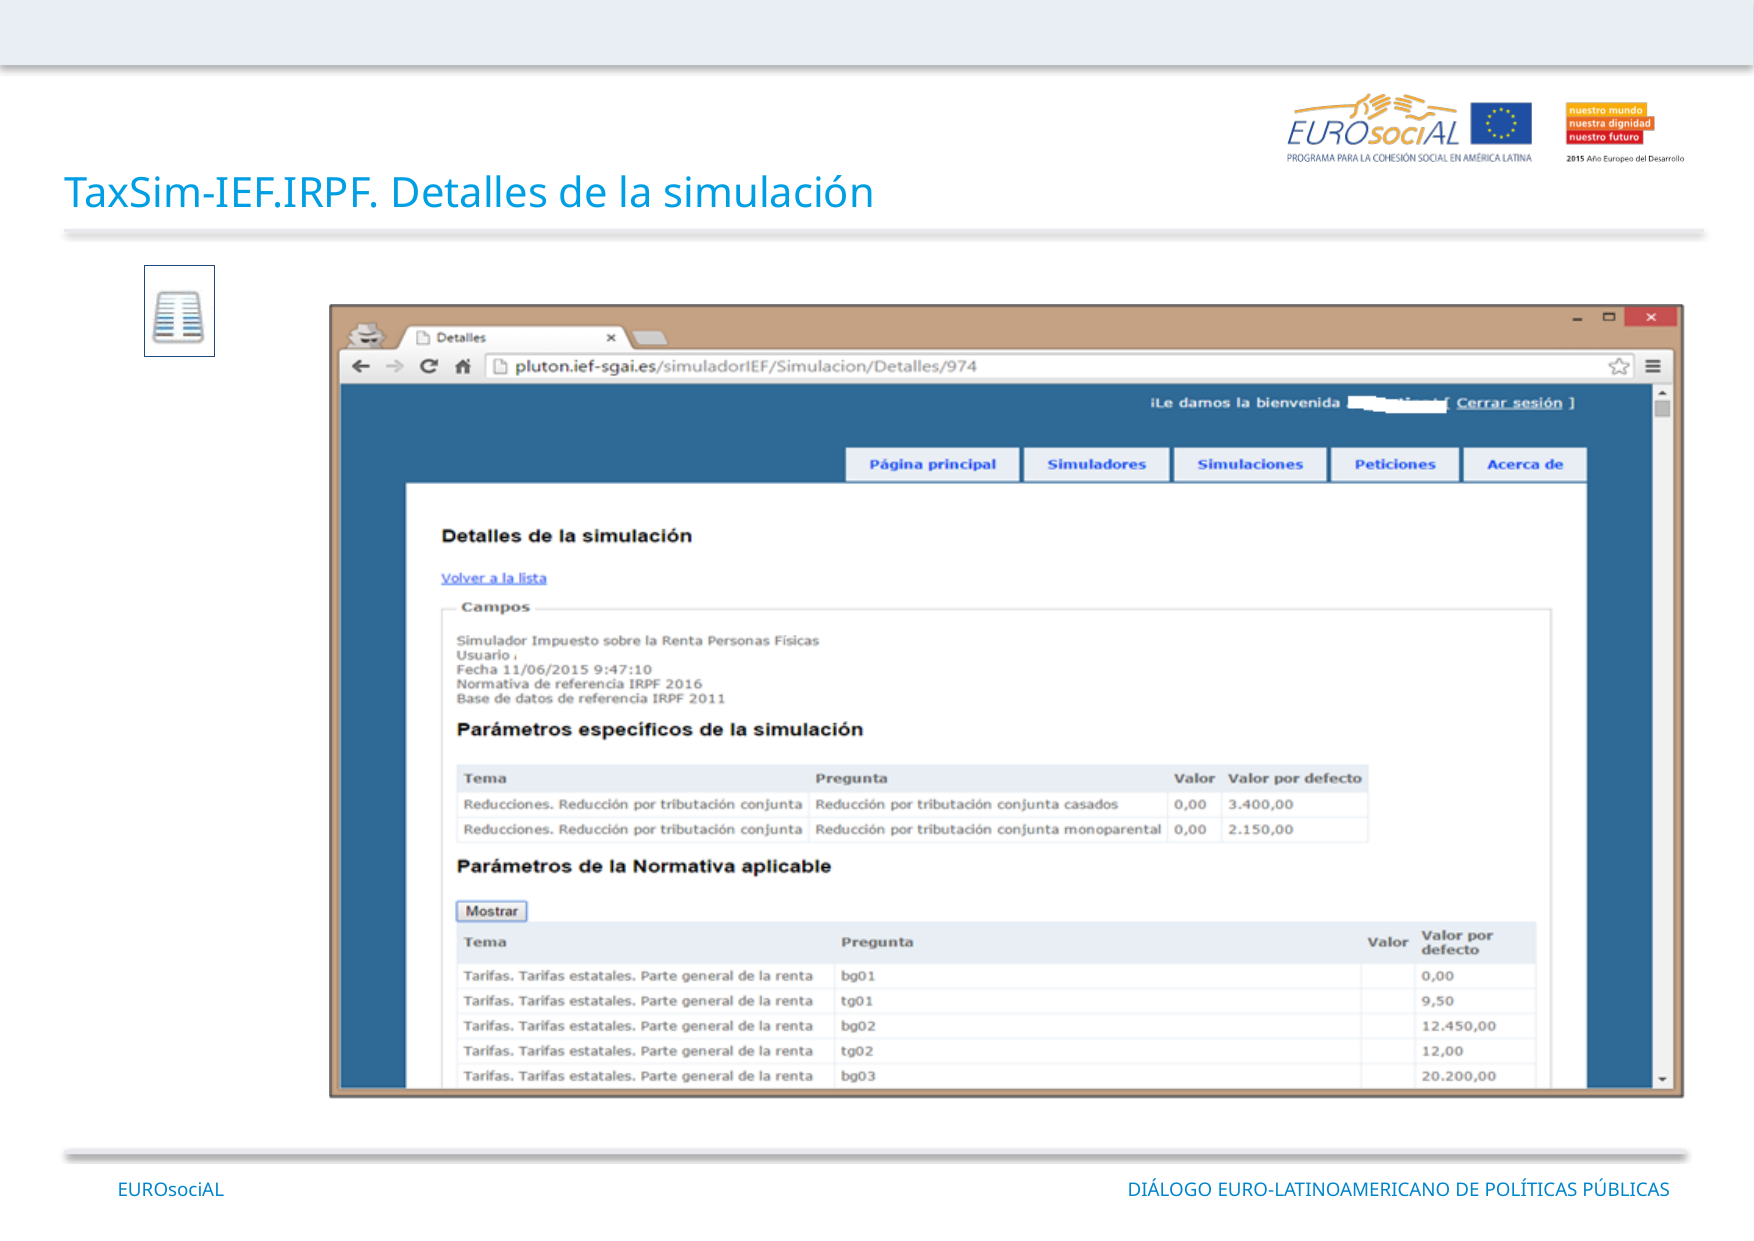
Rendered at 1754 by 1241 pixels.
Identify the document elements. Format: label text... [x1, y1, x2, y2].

picture [1278, 88, 1692, 173]
picture [328, 304, 1686, 1137]
text_box TaxSim-IEF.IRPF. Detalles de la simulación [49, 158, 1628, 233]
picture [144, 265, 215, 357]
